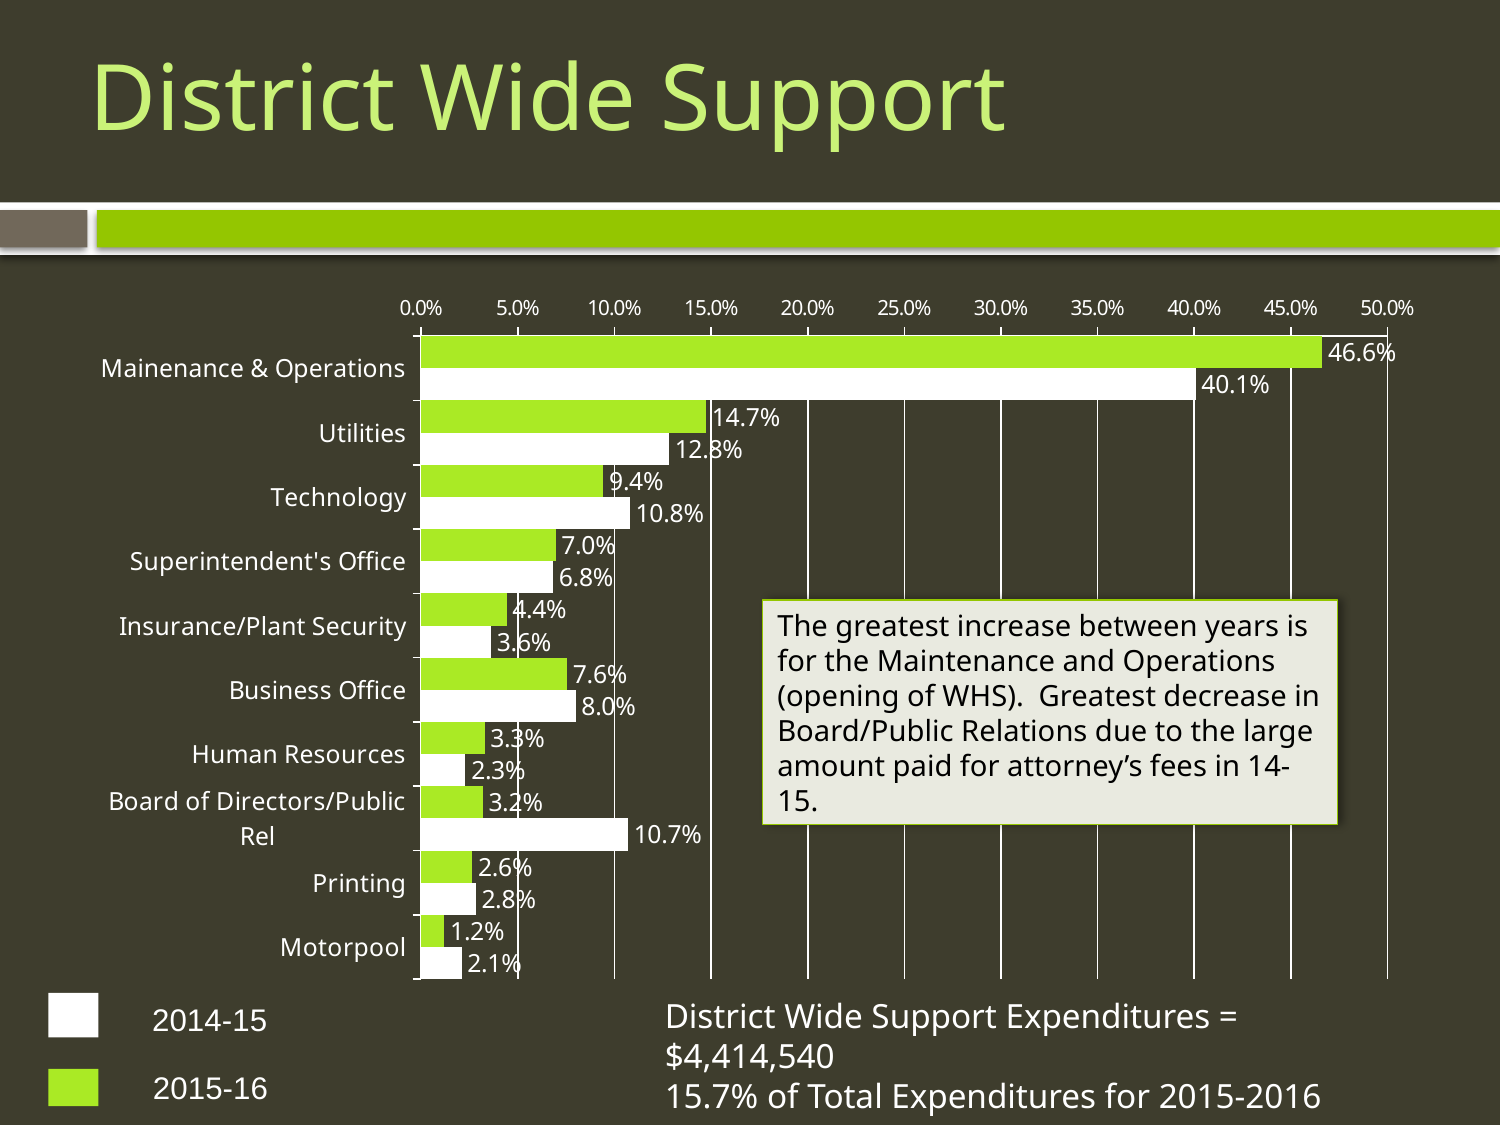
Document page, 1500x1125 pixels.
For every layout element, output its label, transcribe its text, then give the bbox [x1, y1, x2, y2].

text_box [47, 991, 100, 1039]
text_box District Wide Support Expenditures = $4,414,540 15.7% of Total Expenditures for 2015-2016 [650, 1010, 1375, 1088]
text_box 2014-15 [137, 1010, 288, 1046]
text_box [47, 1067, 100, 1108]
title District Wide Support [75, 0, 1425, 188]
text_box 2015-16 [138, 1060, 289, 1114]
chart [100, 262, 1439, 1001]
